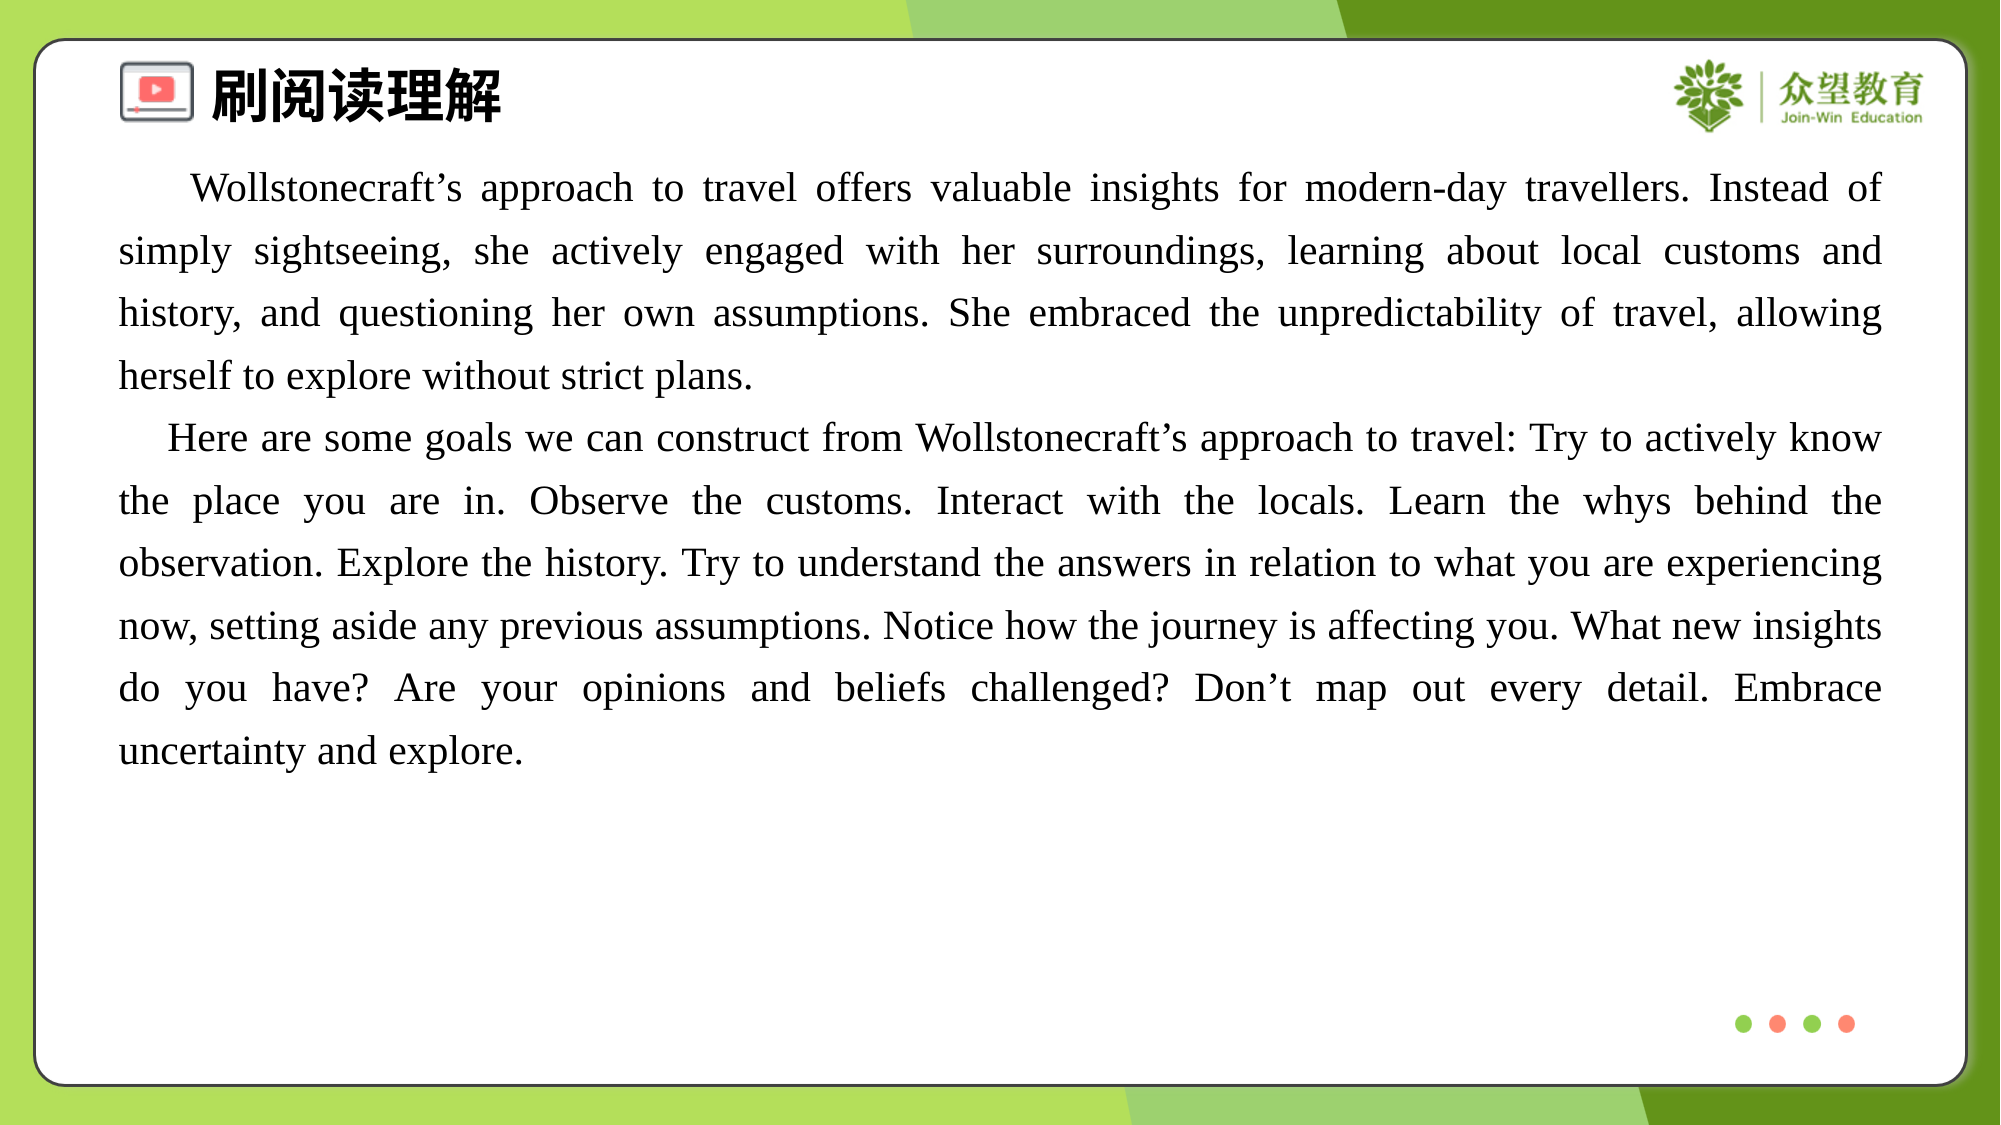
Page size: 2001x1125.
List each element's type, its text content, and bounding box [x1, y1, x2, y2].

text_box Wollstonecraft’s approach to travel offers valuable insights for modern-day travellers. Instead of simply sightseeing, she actively engaged with her surroundings, learning about local customs and history, and questioning her own assumptions. She embraced the unpredictability of travel, allowing herself to explore without strict plans. Here are some goals we can construct from Wollstonecraft’s approach to travel: Try to actively know the place you are in. Observe the customs. Interact with the locals. Learn the whys behind the observation. Explore the history. Try to understand the answers in relation to what you are experiencing now, setting aside any previous assumptions. Notice how the journey is affecting you. What new insights do you have? Are your opinions and beliefs challenged? Don’t map out every detail. Embrace uncertainty and explore. [118, 147, 1883, 773]
picture [0, 0, 2000, 1125]
